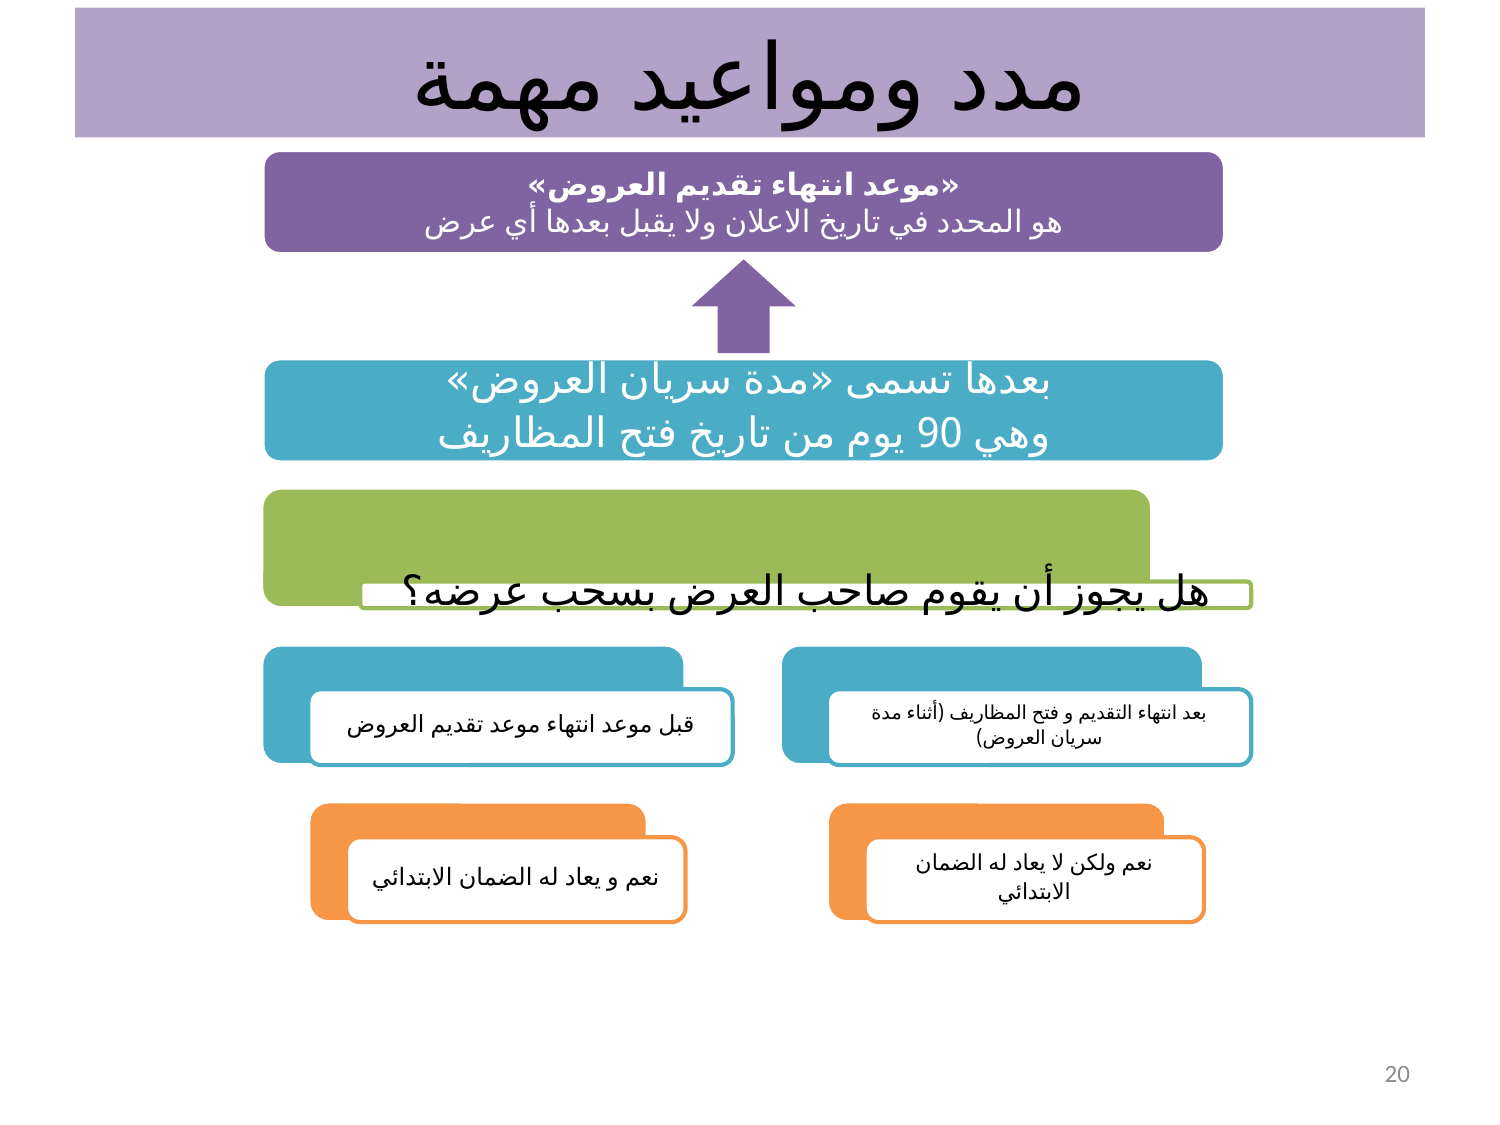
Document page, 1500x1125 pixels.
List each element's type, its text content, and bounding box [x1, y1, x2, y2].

title مدد ومواعيد مهمة [75, 7, 1425, 138]
slide_number 20 [1074, 1042, 1425, 1103]
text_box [137, 487, 1376, 1080]
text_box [262, 149, 1226, 463]
